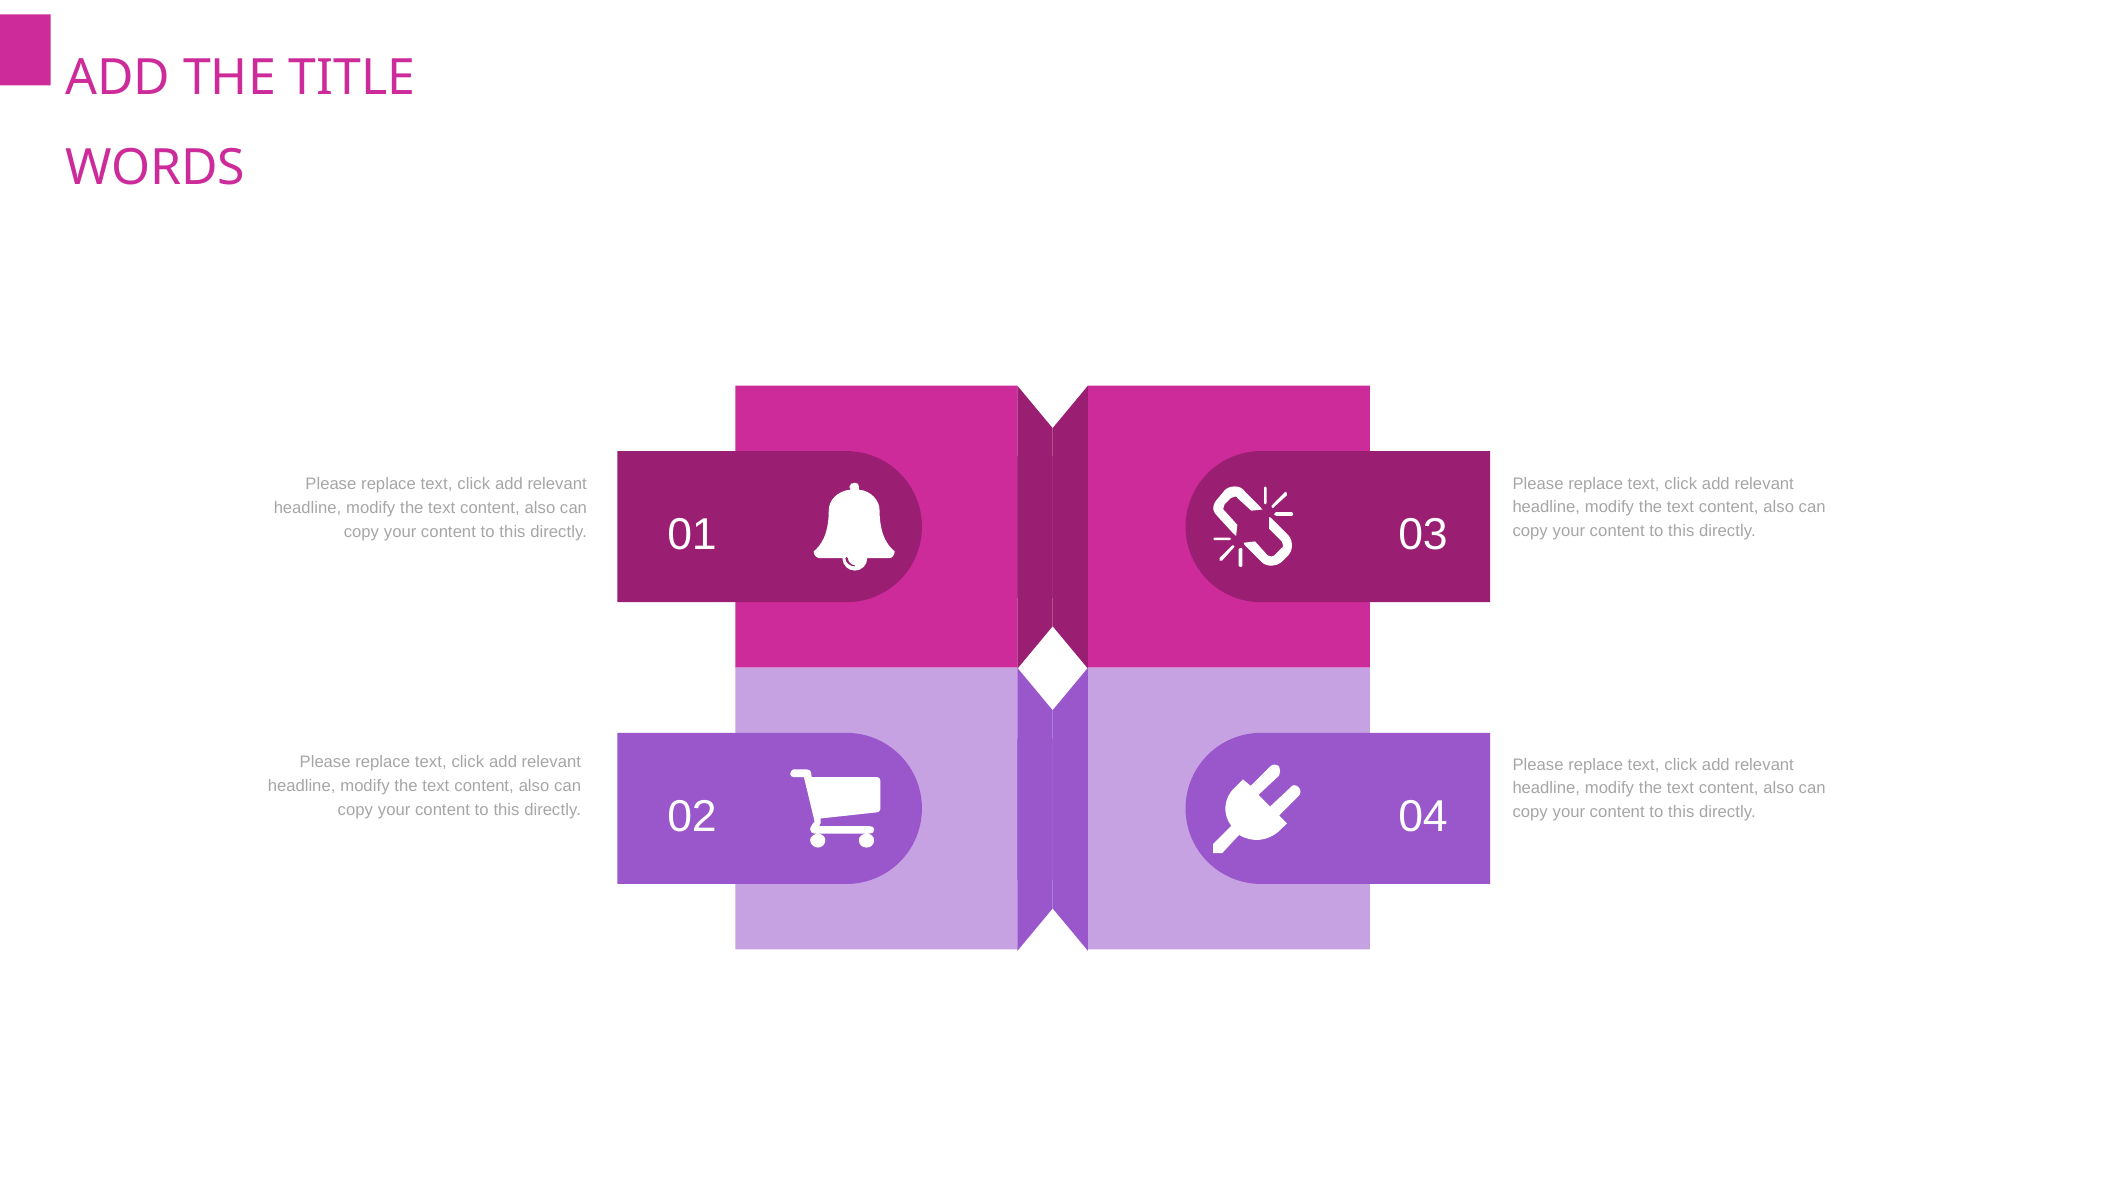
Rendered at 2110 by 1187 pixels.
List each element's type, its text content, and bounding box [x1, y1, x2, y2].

text_box Please replace text, click add relevant headline, modify the text content, also can copy your content to this directly. [265, 469, 588, 541]
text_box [1052, 385, 1370, 667]
text_box 02 [647, 779, 735, 837]
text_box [735, 385, 1052, 667]
text_box 01 [647, 498, 735, 556]
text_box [735, 667, 1052, 951]
text_box [616, 450, 735, 604]
text_box ADD THE TITLE WORDS [50, 7, 583, 202]
text_box Please replace text, click add relevant headline, modify the text content, also can copy your content to this directly. [1512, 749, 1840, 822]
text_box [1052, 667, 1370, 951]
text_box 03 [1378, 498, 1468, 556]
text_box Please replace text, click add relevant headline, modify the text content, also can copy your content to this directly. [259, 747, 582, 819]
text_box Please replace text, click add relevant headline, modify the text content, also can copy your content to this directly. [1512, 468, 1840, 541]
text_box [616, 731, 735, 886]
text_box [1370, 731, 1492, 886]
text_box [1370, 450, 1492, 604]
text_box 04 [1378, 779, 1468, 837]
